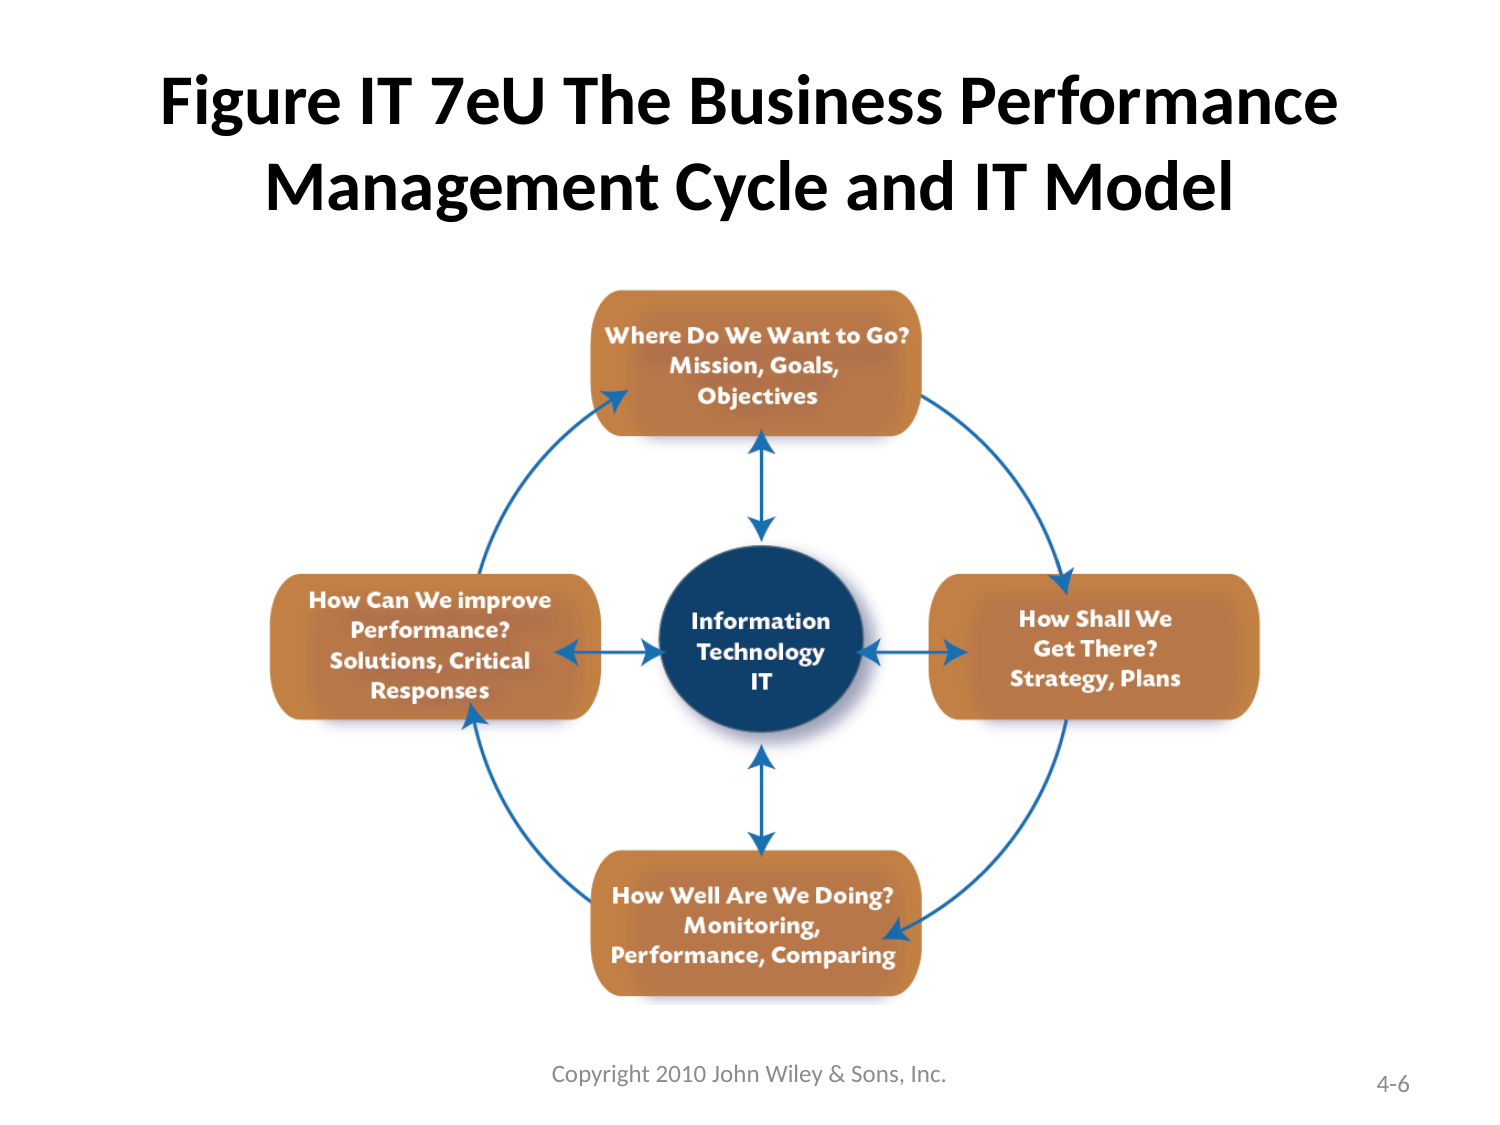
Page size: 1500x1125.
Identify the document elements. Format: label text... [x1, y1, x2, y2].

footer Copyright 2010 John Wiley & Sons, Inc. [512, 1042, 988, 1103]
title Figure IT 7eU The Business Performance Management Cycle and IT Model [75, 45, 1425, 233]
slide_number 4-6 [1074, 1052, 1425, 1113]
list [235, 262, 1265, 1006]
